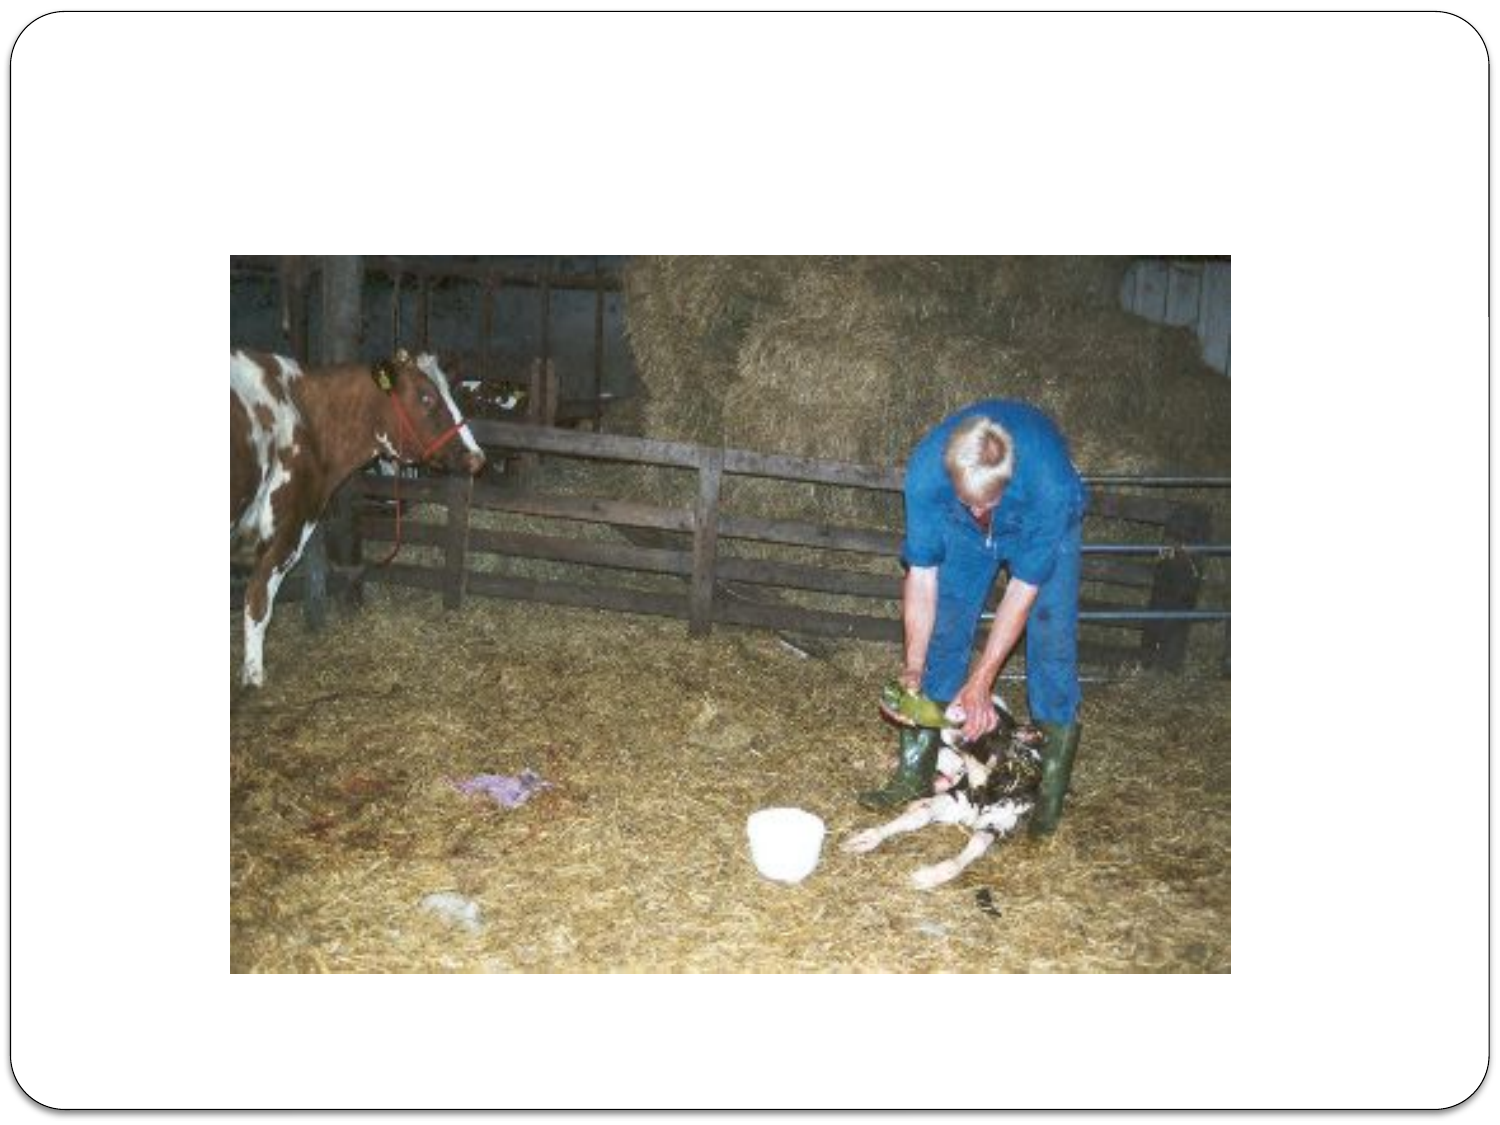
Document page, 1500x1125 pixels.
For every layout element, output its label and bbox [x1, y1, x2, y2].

picture [229, 255, 1231, 974]
